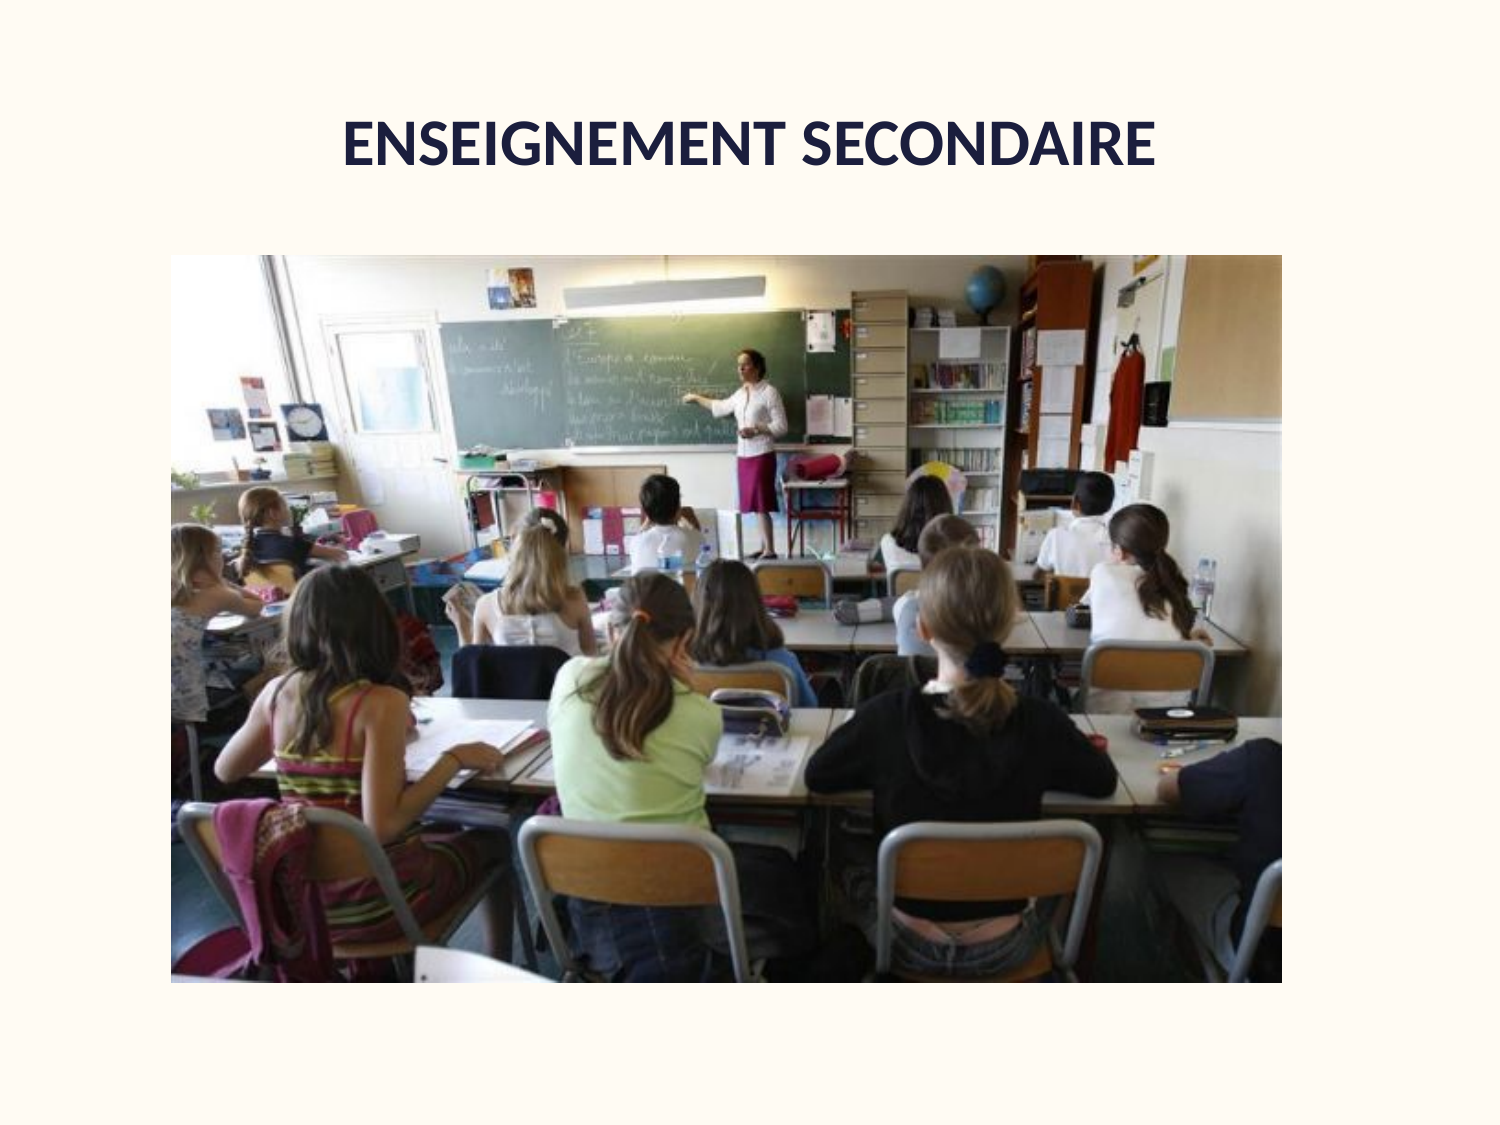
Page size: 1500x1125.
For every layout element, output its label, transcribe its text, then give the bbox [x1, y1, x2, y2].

title ENSEIGNEMENT SECONDAIRE [75, 45, 1425, 233]
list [170, 255, 1282, 983]
